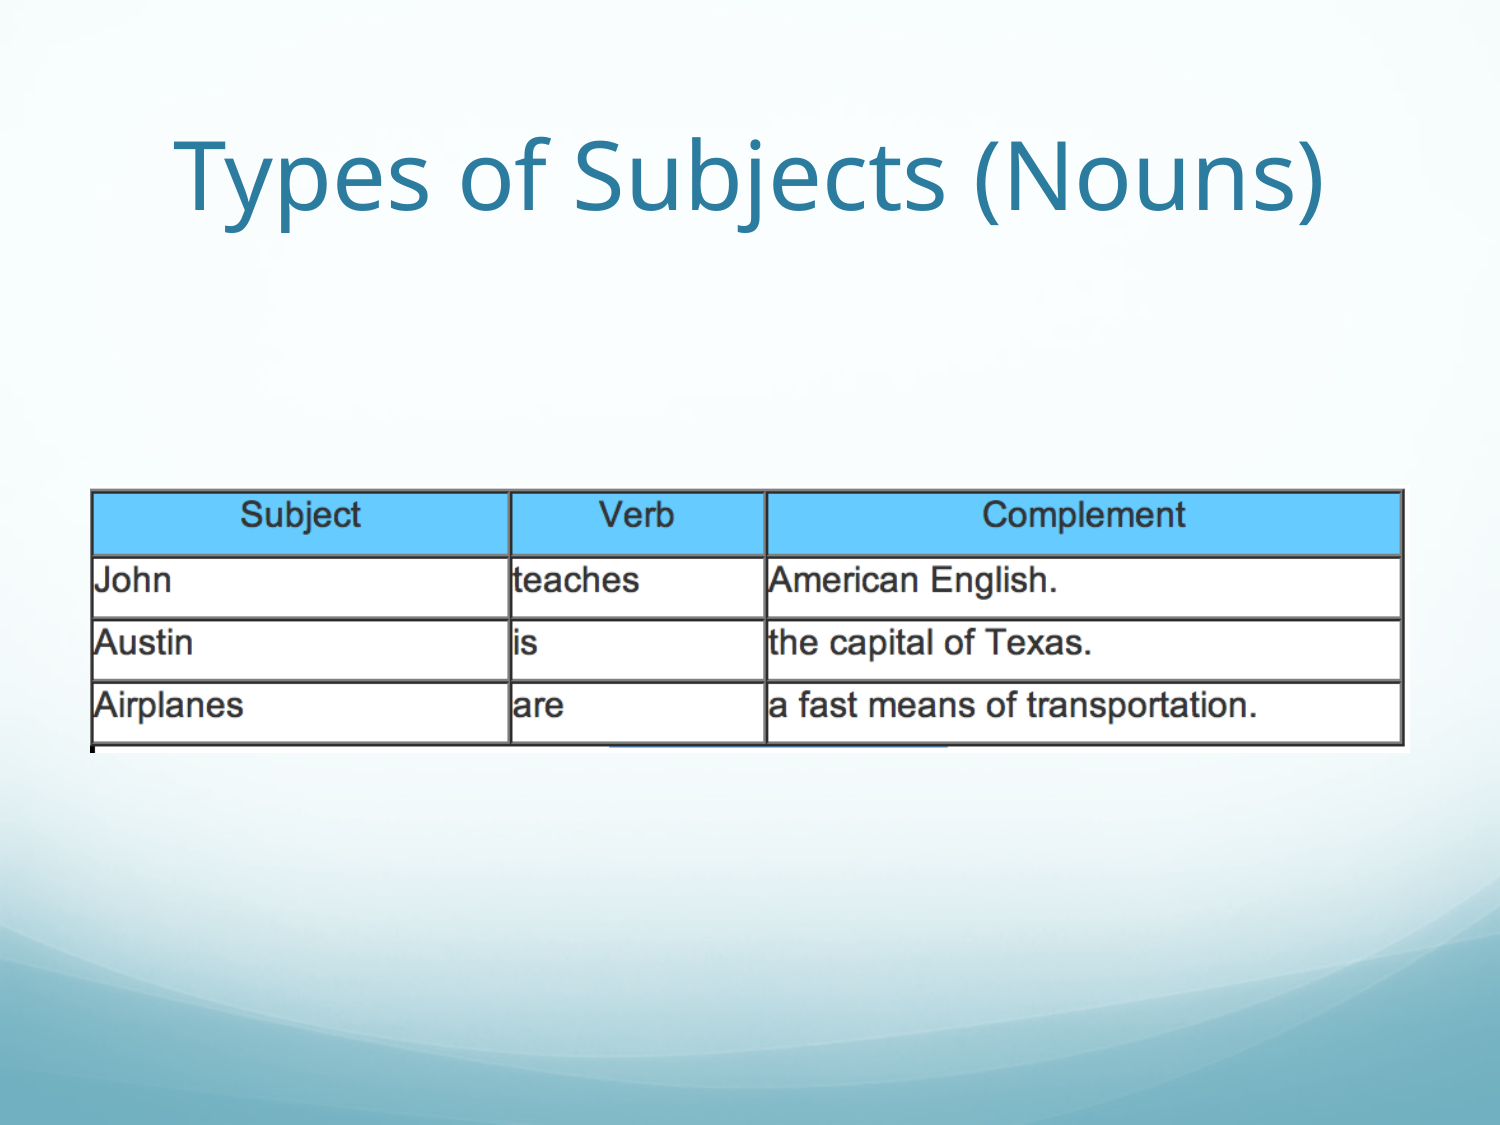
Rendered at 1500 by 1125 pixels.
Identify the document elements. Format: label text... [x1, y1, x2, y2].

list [89, 261, 1410, 976]
title Types of Subjects (Nouns) [90, 17, 1410, 237]
